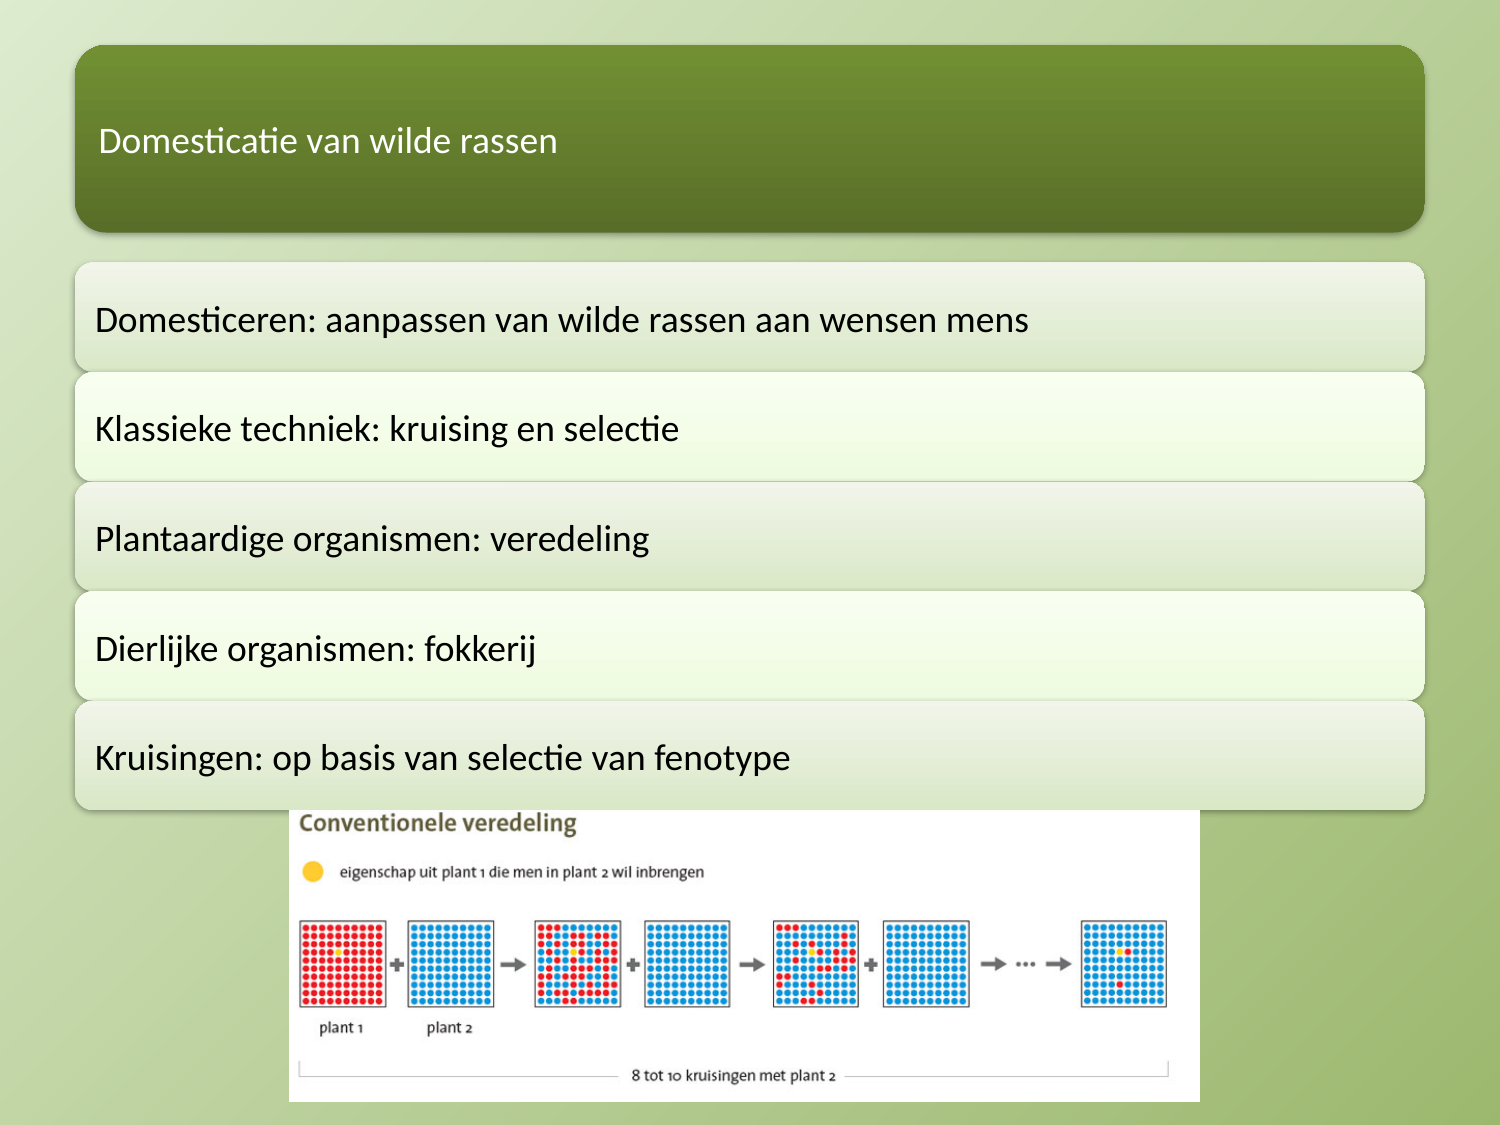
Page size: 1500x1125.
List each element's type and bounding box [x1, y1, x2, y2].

list [74, 262, 1426, 811]
text_box [74, 44, 1426, 233]
picture [288, 810, 1200, 1102]
